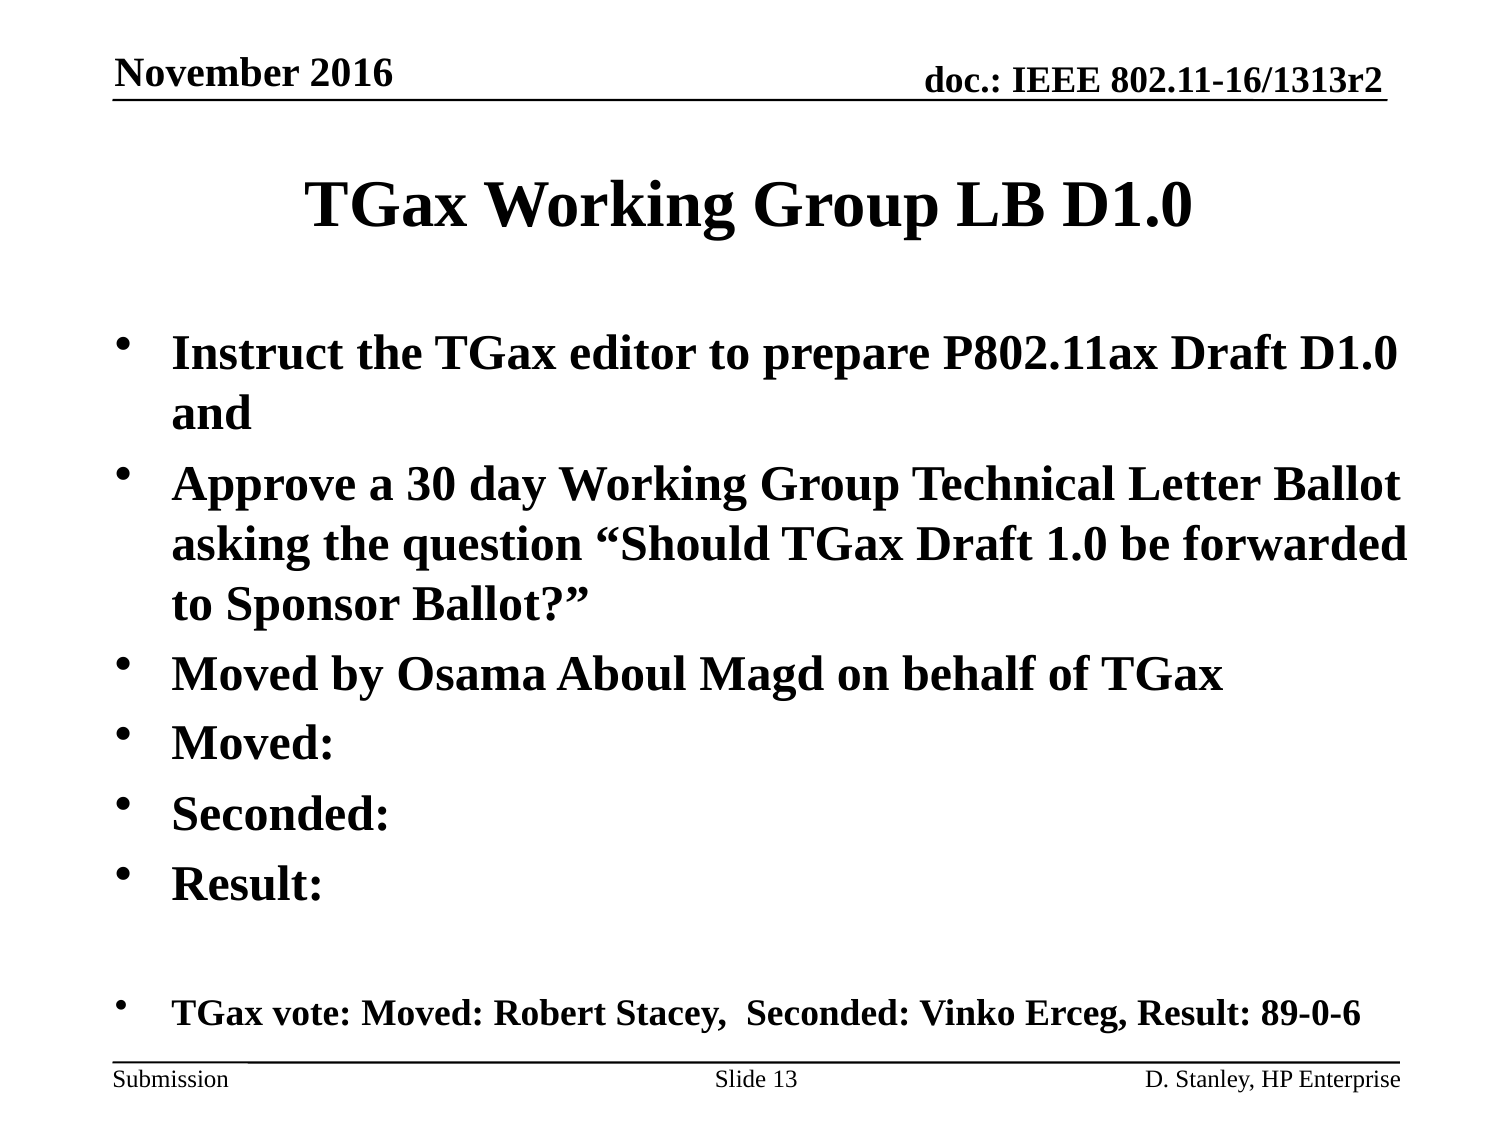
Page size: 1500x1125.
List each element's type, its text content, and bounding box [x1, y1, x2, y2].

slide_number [114, 49, 423, 95]
footer D. Stanley, HP Enterprise [878, 1061, 1402, 1093]
slide_number Slide 13 [712, 1061, 800, 1093]
title TGax Working Group LB D1.0 [112, 112, 1388, 288]
list Instruct the TGax editor to prepare P802.11ax Draft D1.0 and Approve a 30 day Working Group Technical Letter Ballot asking the question “Should TGax Draft 1.0 be forwarded to Sponsor Ballot?” Moved by Osama Aboul Magd on behalf of TGax Moved: Seconded: Result: TGax vote: Moved: Robert Stacey, Seconded: Vinko Erceg, Result: 89-0-6 [99, 312, 1463, 1050]
